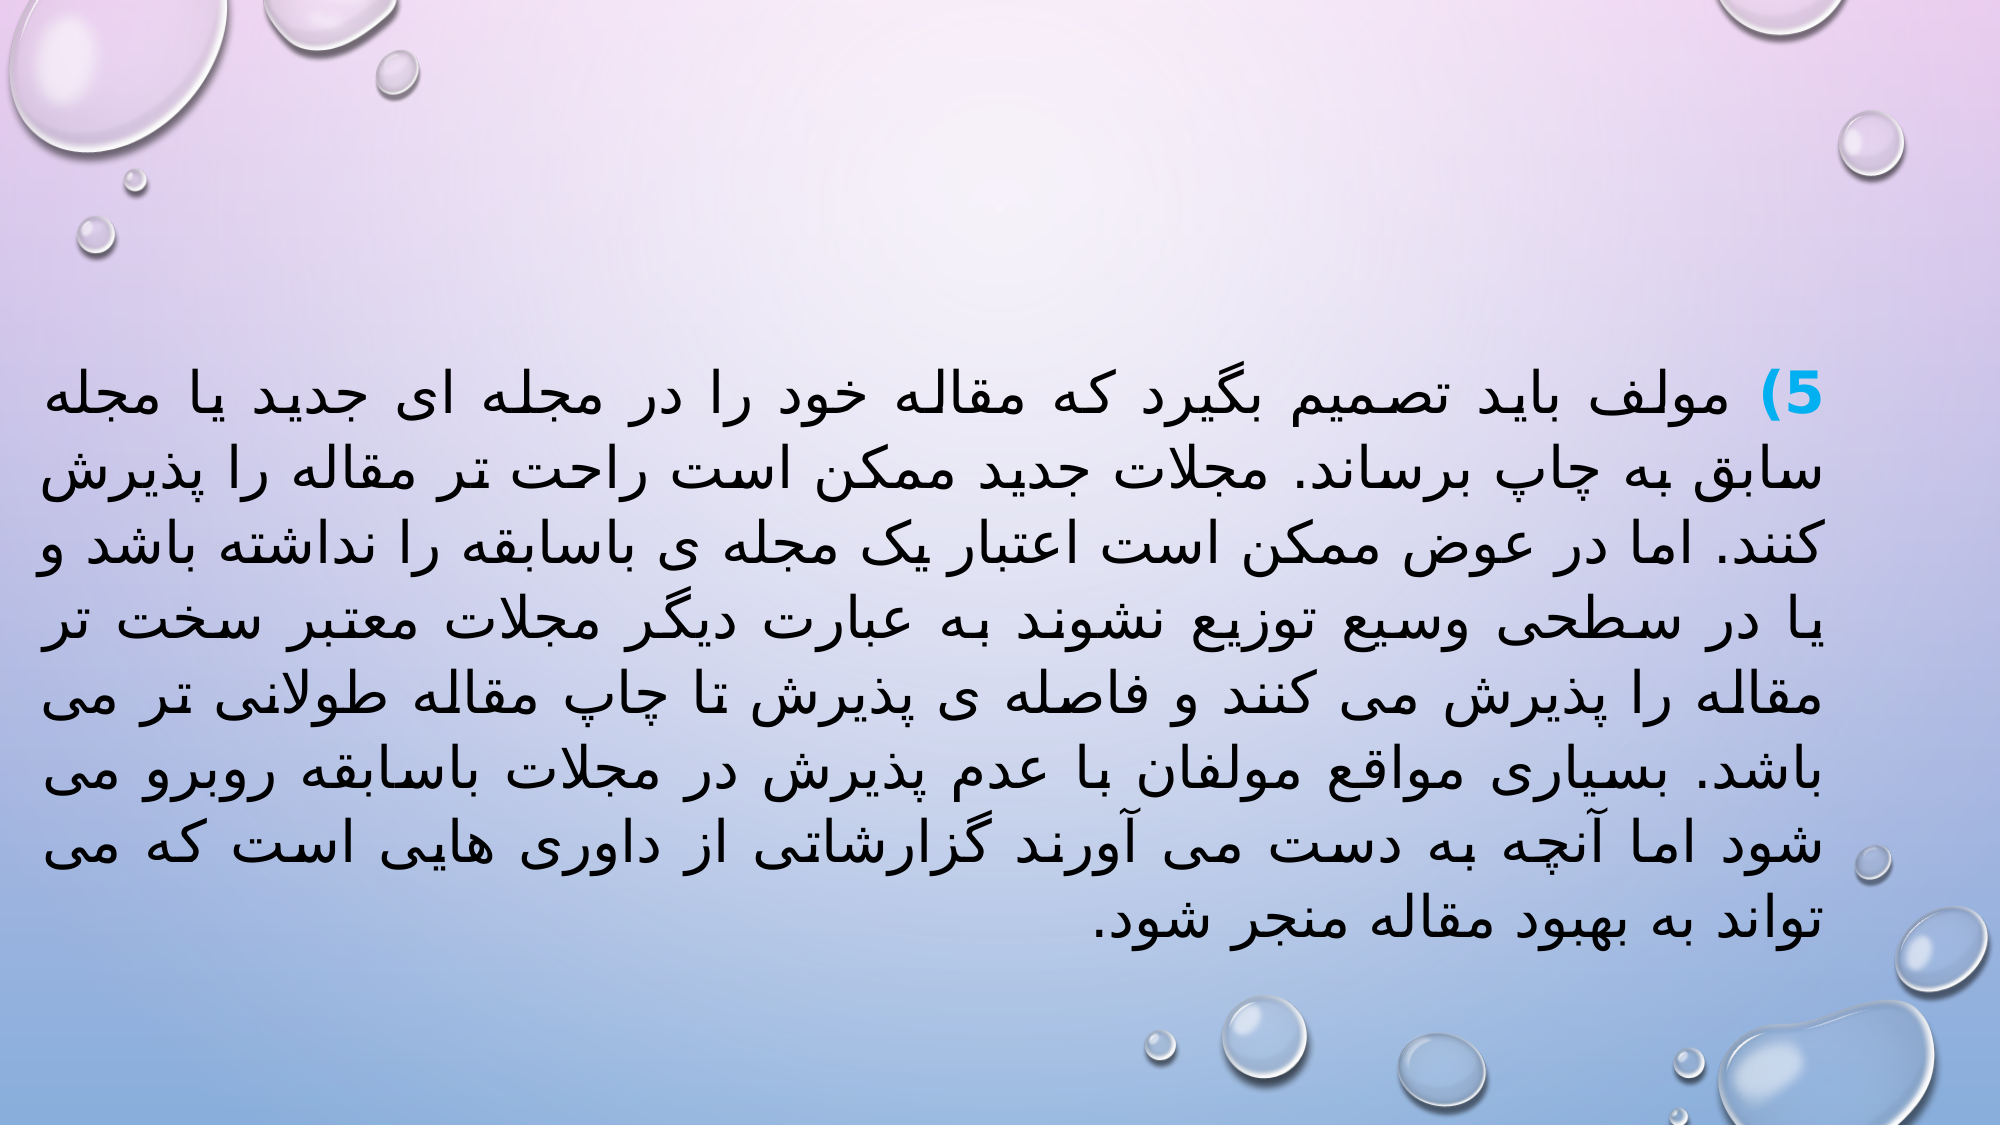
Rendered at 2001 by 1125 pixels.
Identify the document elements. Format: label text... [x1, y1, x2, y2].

text_box 5) مولف باید تصمیم بگیرد که مقاله خود را در مجله ای جدید یا مجله سابق به چاپ برساند. مجلات جدید ممکن است راحت تر مقاله را پذیرش کنند. اما در عوض ممکن است اعتبار یک مجله ی باسابقه را نداشته باشد و یا در سطحی وسیع توزیع نشوند به عبارت دیگر مجلات معتبر سخت تر مقاله را پذیرش می کنند و فاصله ی پذیرش تا چاپ مقاله طولانی تر می باشد. بسیاری مواقع مولفان با عدم پذیرش در مجلات باسابقه روبرو می شود اما آنچه به دست می آورند گزارشاتی از داوری هایی است که می تواند به بهبود مقاله منجر شود. [23, 343, 1841, 957]
picture [0, 0, 2000, 1125]
